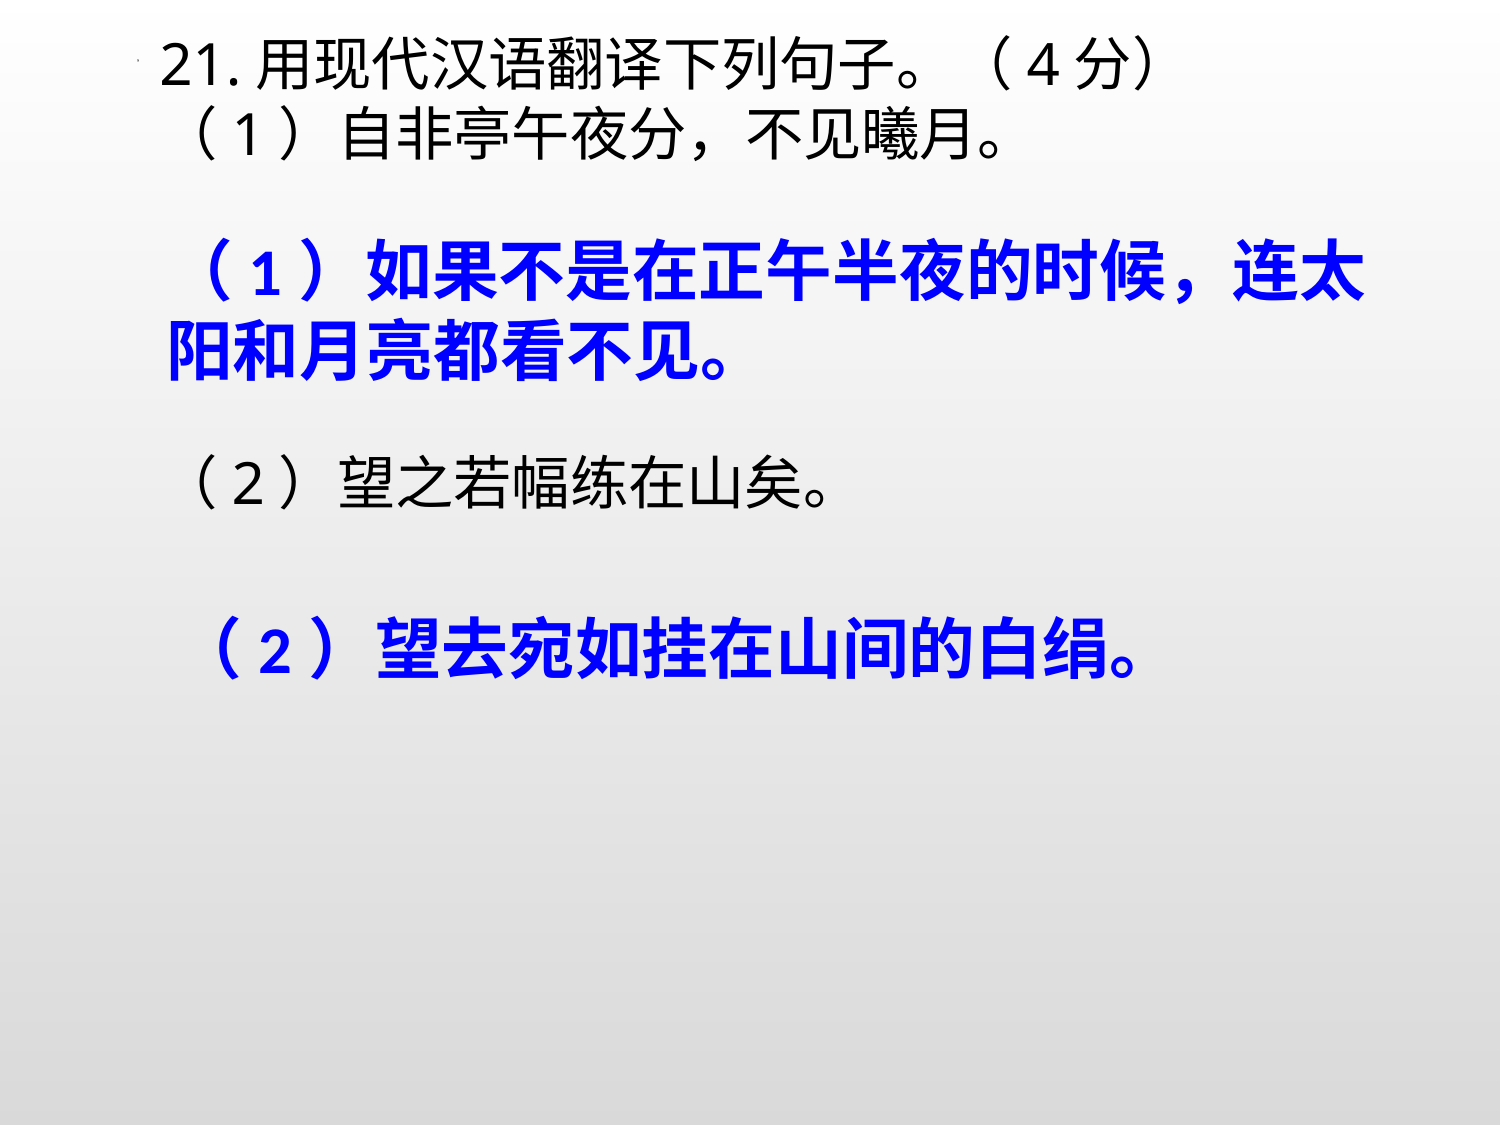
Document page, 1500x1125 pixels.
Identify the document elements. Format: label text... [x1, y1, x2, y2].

text_box （1）如果不是在正午半夜的时候，连太阳和月亮都看不见。 [151, 221, 1402, 396]
text_box 21.用现代汉语翻译下列句子。（4分） （1）自非亭午夜分，不见曦月。 （2）望之若幅练在山矣。 [69, 19, 1479, 594]
text_box （2）望去宛如挂在山间的白绢。 [161, 599, 1418, 695]
